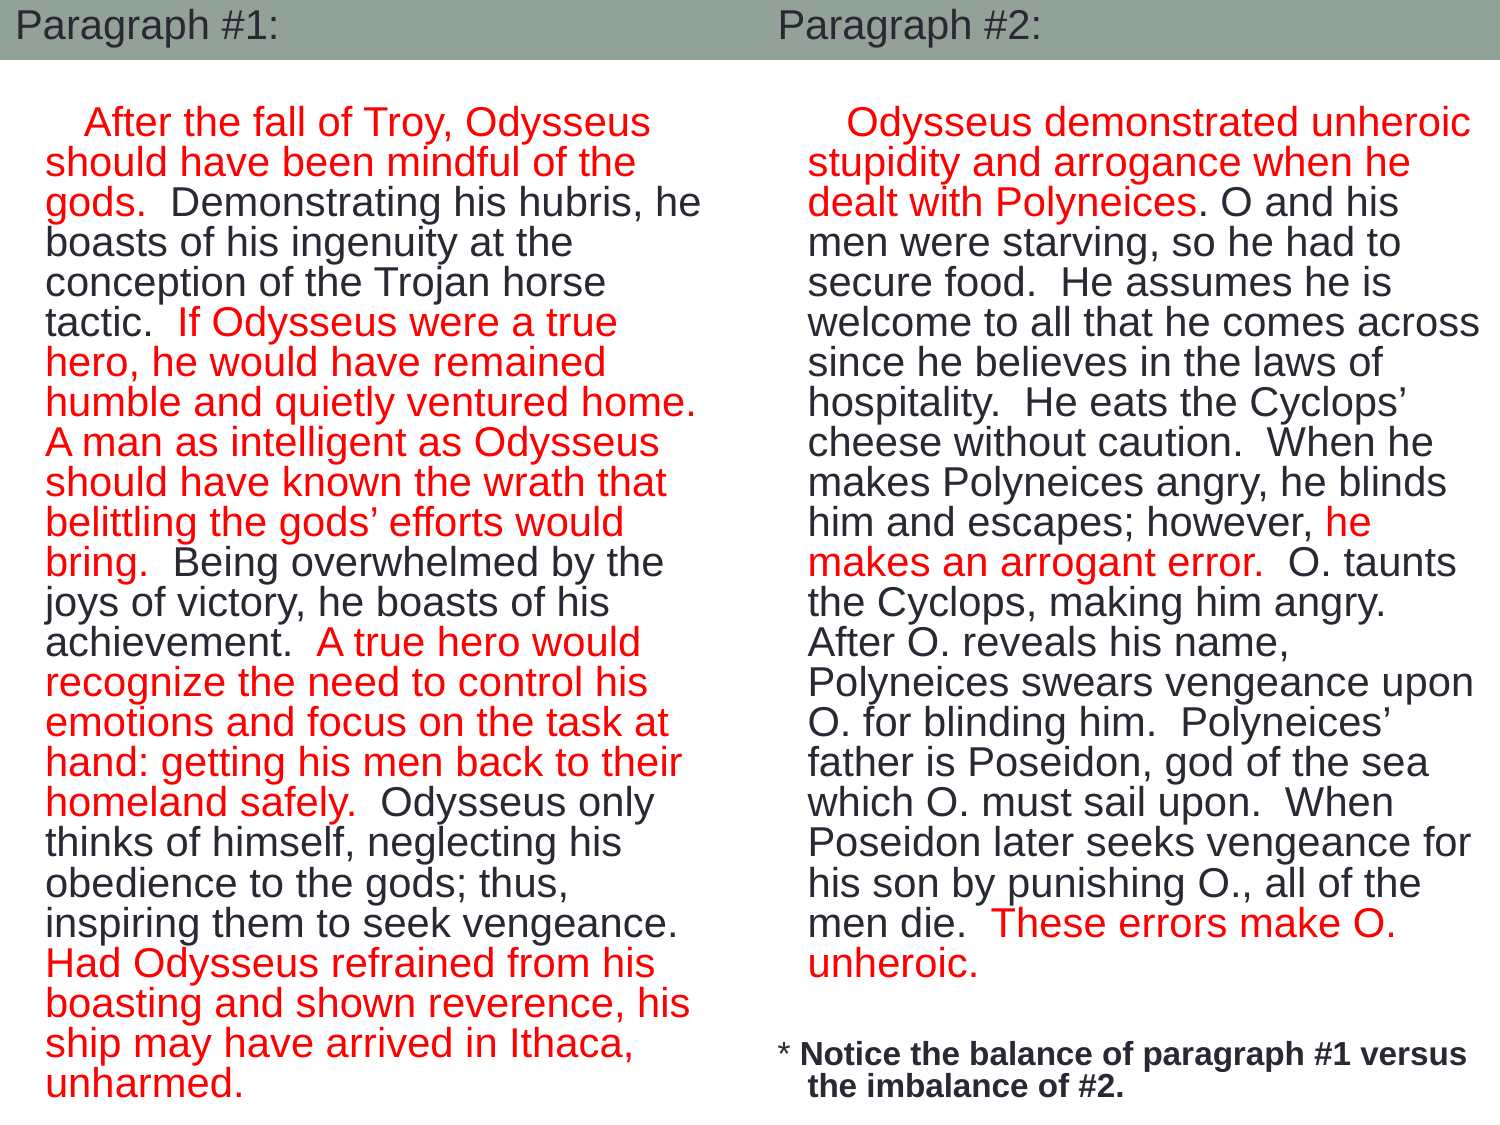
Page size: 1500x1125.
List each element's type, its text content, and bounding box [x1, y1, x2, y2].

list Paragraph #2: Odysseus demonstrated unheroic stupidity and arrogance when he dealt with Polyneices. O and his men were starving, so he had to secure food. He assumes he is welcome to all that he comes across since he believes in the laws of hospitality. He eats the Cyclops’ cheese without caution. When he makes Polyneices angry, he blinds him and escapes; however, he makes an arrogant error. O. taunts the Cyclops, making him angry. After O. reveals his name, Polyneices swears vengeance upon O. for blinding him. Polyneices’ father is Poseidon, god of the sea which O. must sail upon. When Poseidon later seeks vengeance for his son by punishing O., all of the men die. These errors make O. unheroic. * Notice the balance of paragraph #1 versus the imbalance of #2. [762, 0, 1500, 1125]
list Paragraph #1: After the fall of Troy, Odysseus should have been mindful of the gods. Demonstrating his hubris, he boasts of his ingenuity at the conception of the Trojan horse tactic. If Odysseus were a true hero, he would have remained humble and quietly ventured home. A man as intelligent as Odysseus should have known the wrath that belittling the gods’ efforts would bring. Being overwhelmed by the joys of victory, he boasts of his achievement. A true hero would recognize the need to control his emotions and focus on the task at hand: getting his men back to their homeland safely. Odysseus only thinks of himself, neglecting his obedience to the gods; thus, inspiring them to seek vengeance. Had Odysseus refrained from his boasting and shown reverence, his ship may have arrived in Ithaca, unharmed. [0, 0, 738, 1125]
